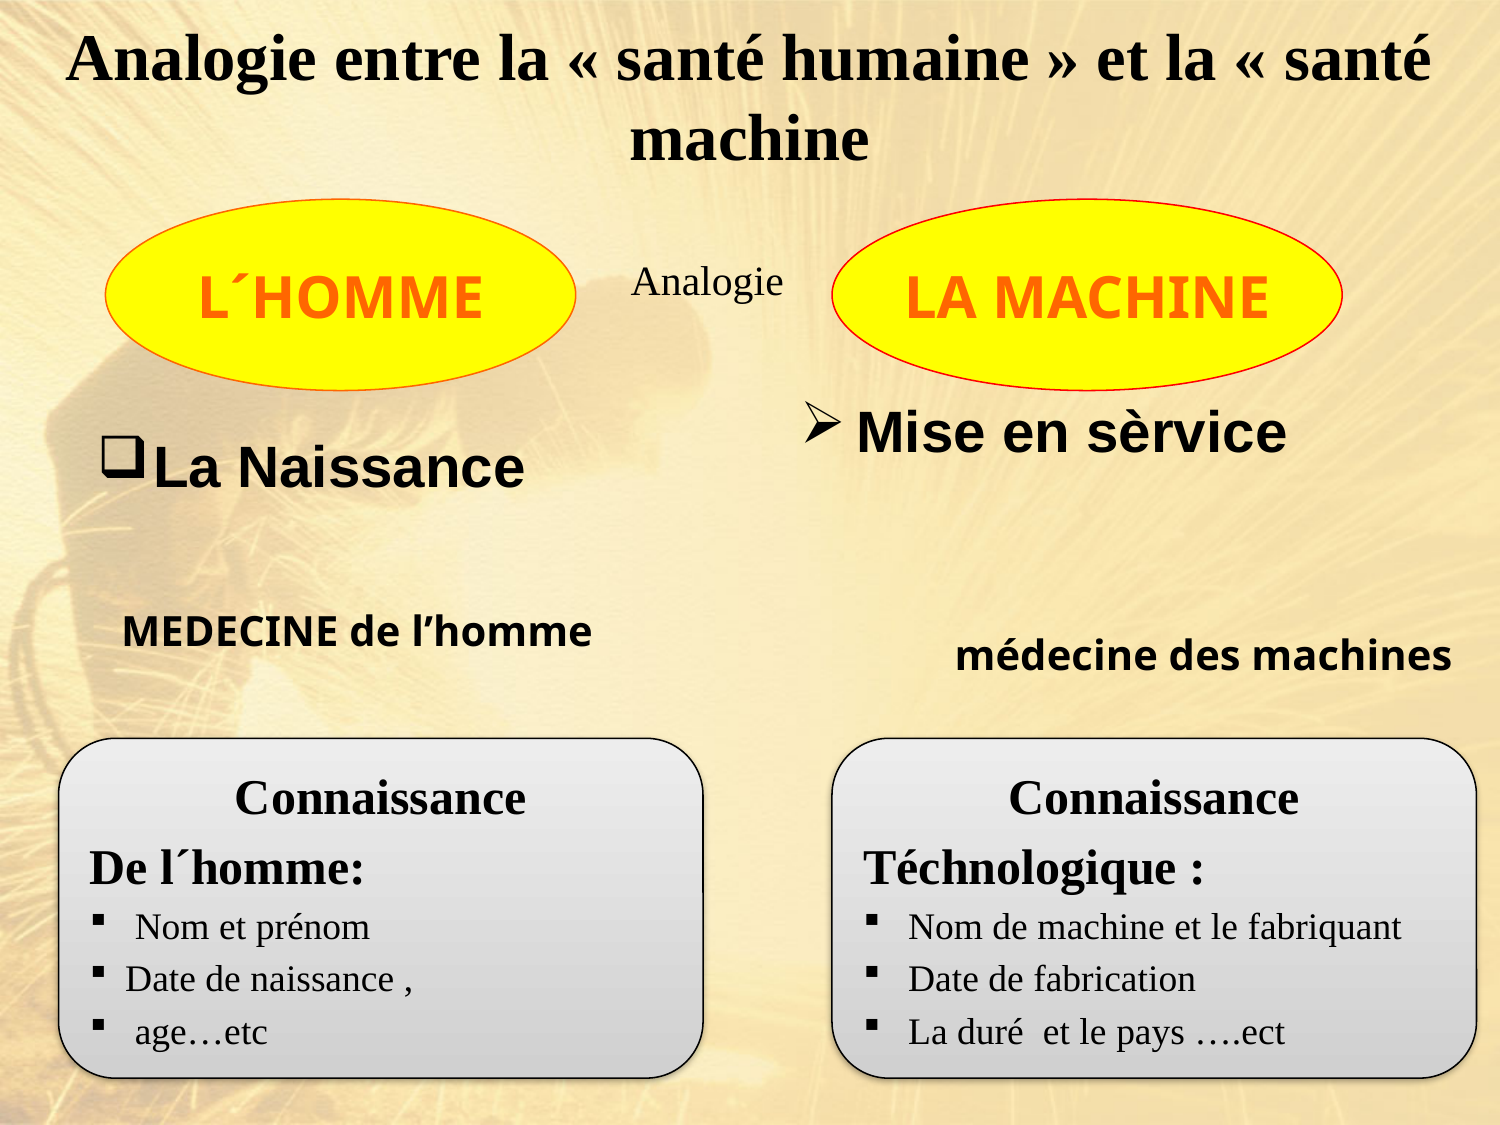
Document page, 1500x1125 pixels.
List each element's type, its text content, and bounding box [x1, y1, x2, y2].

text_box Analogie [597, 246, 817, 311]
text_box LA MACHINE [832, 199, 1343, 391]
list Mise en sèrvice [784, 386, 1411, 537]
picture [0, 188, 1500, 1125]
text_box Connaissance Téchnologique : Nom de machine et le fabriquant Date de fabrication La duré et le pays ….ect [831, 737, 1478, 1079]
list La Naissance [81, 421, 708, 598]
text_box Connaissance De l´homme: Nom et prénom Date de naissance , age…etc [57, 737, 704, 1079]
text_box Analogie entre la « santé humaine » et la « santé machine [0, 0, 1500, 188]
text_box médecine des machines [939, 621, 1468, 686]
text_box MEDECINE de l’homme [106, 597, 619, 663]
text_box L´HOMME [105, 199, 576, 391]
